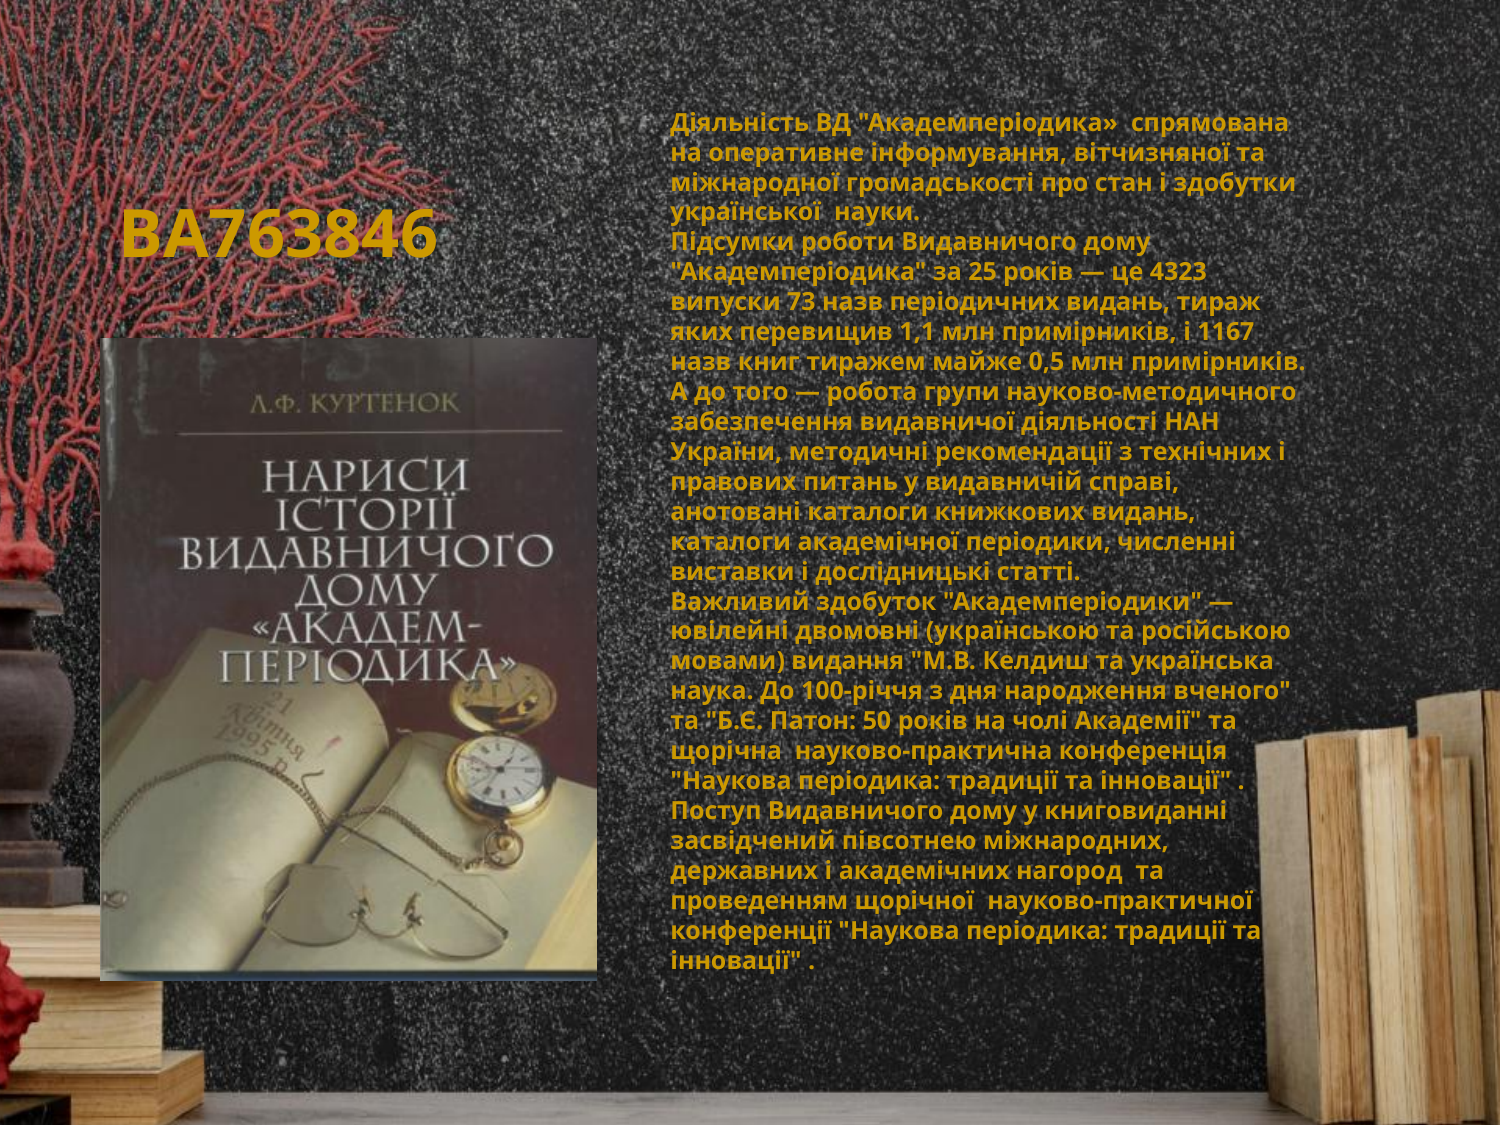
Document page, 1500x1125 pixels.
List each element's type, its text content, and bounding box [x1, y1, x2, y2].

title ВА763846 [103, 149, 588, 279]
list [100, 338, 597, 981]
text_box Діяльність ВД "Академперіодика» спрямована на оперативне інформування, вітчизняної та міжнародної громадськості про стан і здобутки української науки. Підсумки роботи Видавничого дому "Академперіодика" за 25 років — це 4323 випуски 73 назв періодичних видань, тираж яких перевищив 1,1 млн примірників, і 1167 назв книг тиражем майже 0,5 млн примірників. А до того — робота групи науково-методичного забезпечення видавничої діяльності НАН України, методичні рекомендації з технічних і правових питань у видавничій справі, анотовані каталоги книжкових видань, каталоги академічної періодики, численні виставки і дослідницькі статті. Важливий здобуток "Академперіодики" — ювілейні двомовні (українською та російською мовами) видання "М.В. Келдиш та українська наука. До 100-річчя з дня народження вченого" та "Б.Є. Патон: 50 років на чолі Академії" та щорічна науково-практична конференція "Наукова періодика: традиції та інновації" . Поступ Видавничого дому у книговиданні засвідчений півсотнею міжнародних, державних і академічних нагород та проведенням щорічної науково-практичної конференції "Наукова періодика: традиції та інновації" . [655, 98, 1329, 982]
picture [0, 0, 1500, 1125]
